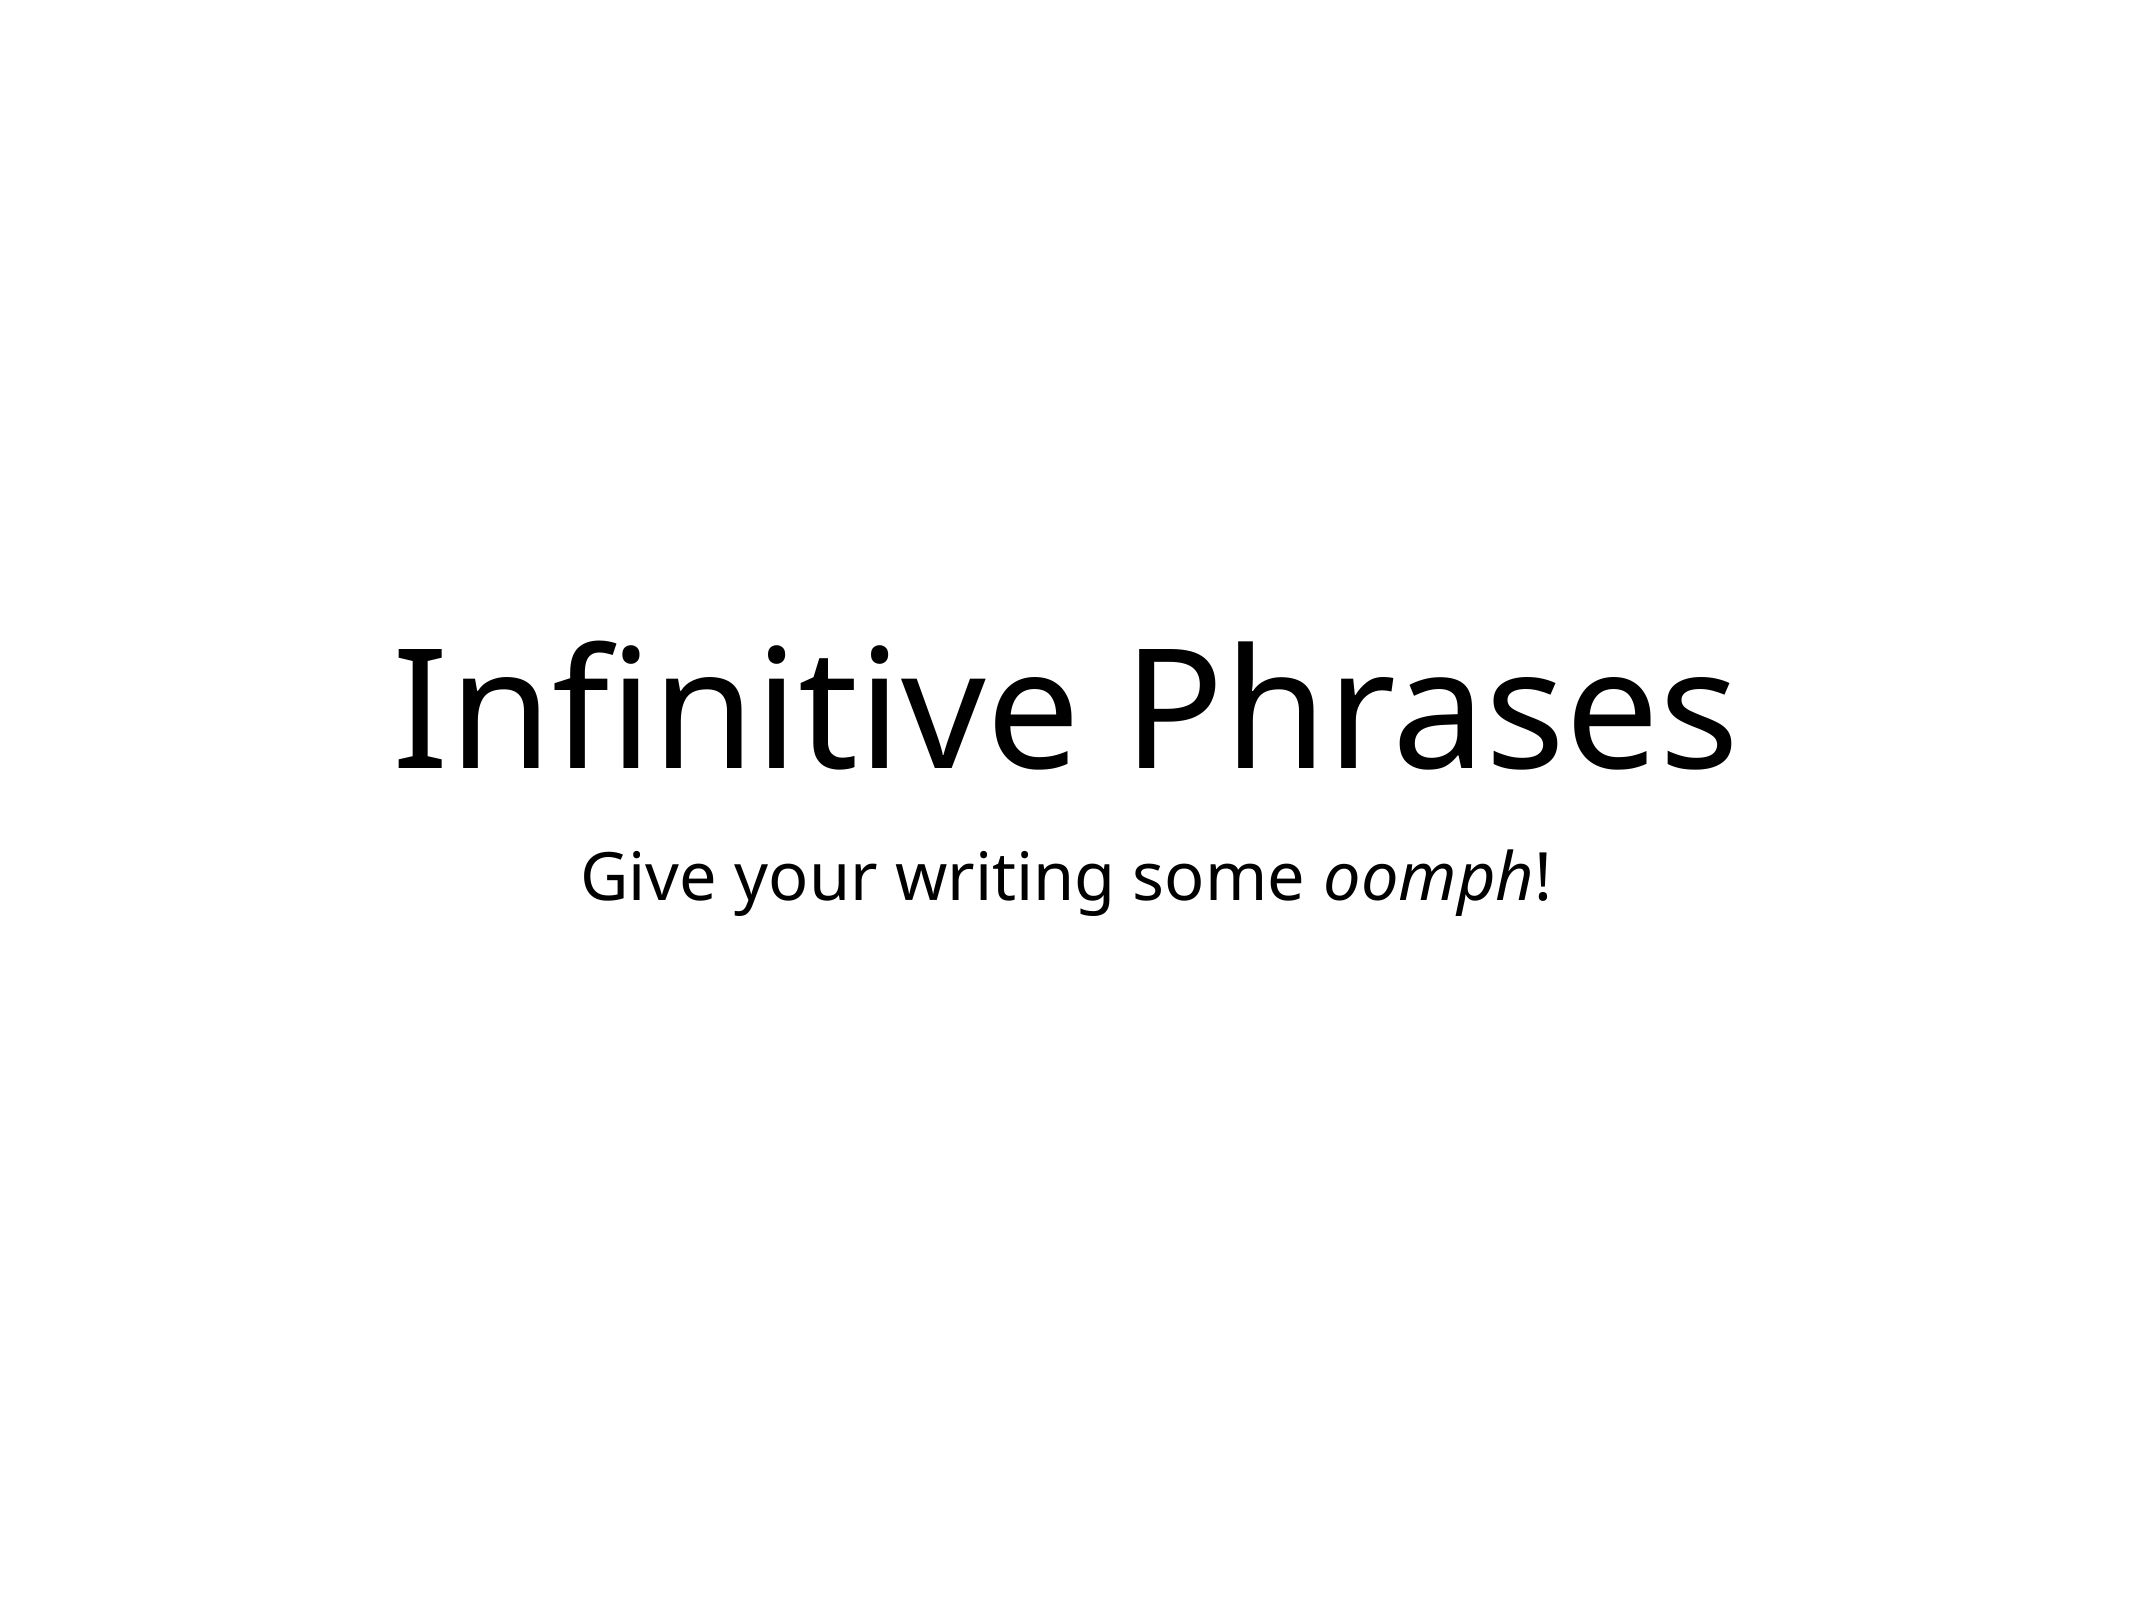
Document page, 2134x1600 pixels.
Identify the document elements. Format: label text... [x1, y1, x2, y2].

subtitle Give your writing some oomph! [207, 824, 1926, 1011]
title Infinitive Phrases [207, 268, 1926, 811]
